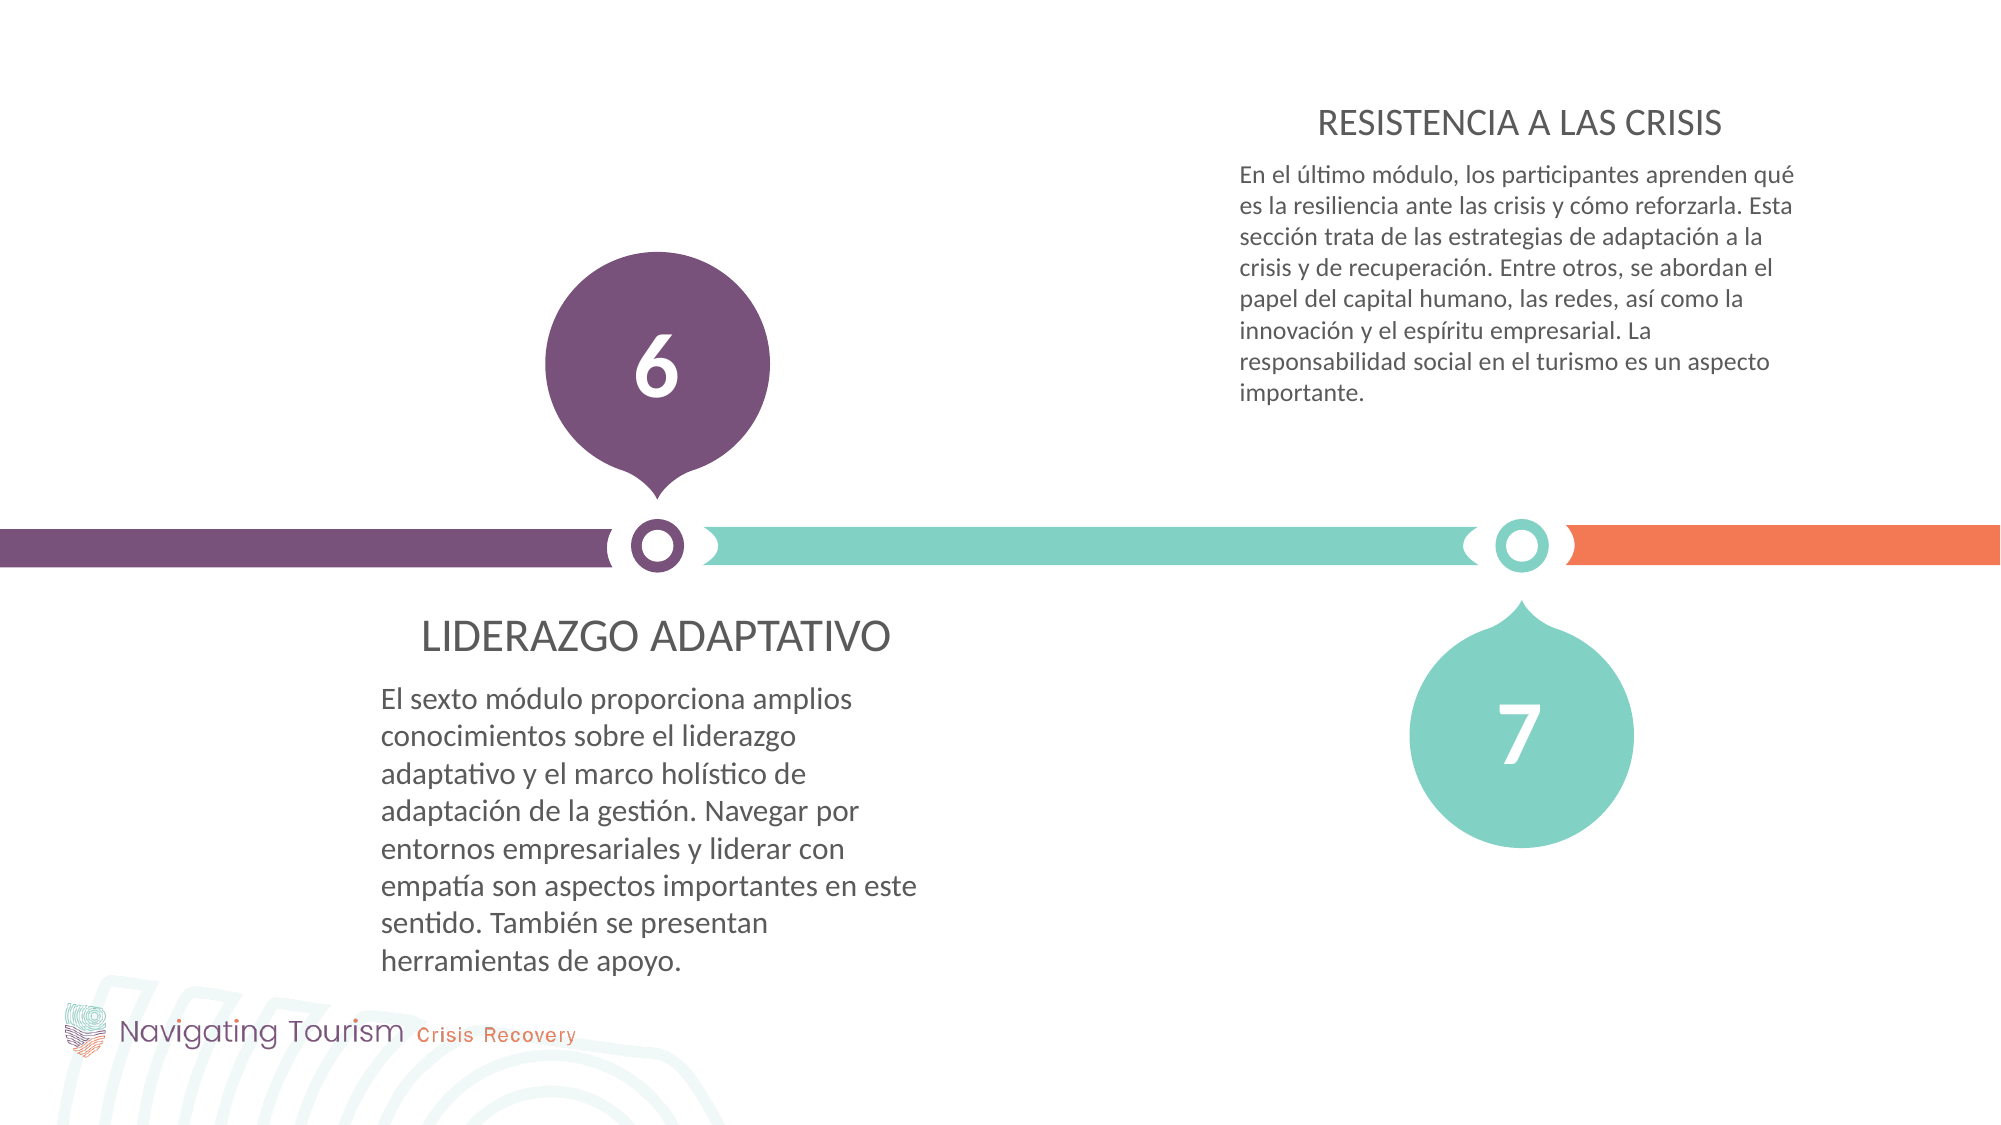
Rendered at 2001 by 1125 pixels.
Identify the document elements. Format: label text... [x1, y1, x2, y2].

picture [65, 999, 111, 1061]
picture [112, 1005, 577, 1056]
text_box 7 [1478, 677, 1562, 783]
list RESISTENCIA A LAS CRISIS En el último módulo, los participantes aprenden qué es la resiliencia ante las crisis y cómo reforzarla. Esta sección trata de las estrategias de adaptación a la crisis y de recuperación. Entre otros, se abordan el papel del capital humano, las redes, así como la innovación y el espíritu empresarial. La responsabilidad social en el turismo es un aspecto importante. [1224, 99, 1816, 417]
text_box 6 [614, 311, 699, 416]
list LIDERAZGO ADAPTATIVO El sexto módulo proporciona amplios conocimientos sobre el liderazgo adaptativo y el marco holístico de adaptación de la gestión. Navegar por entornos empresariales y liderar con empatía son aspectos importantes en este sentido. También se presentan herramientas de apoyo. [365, 610, 948, 992]
